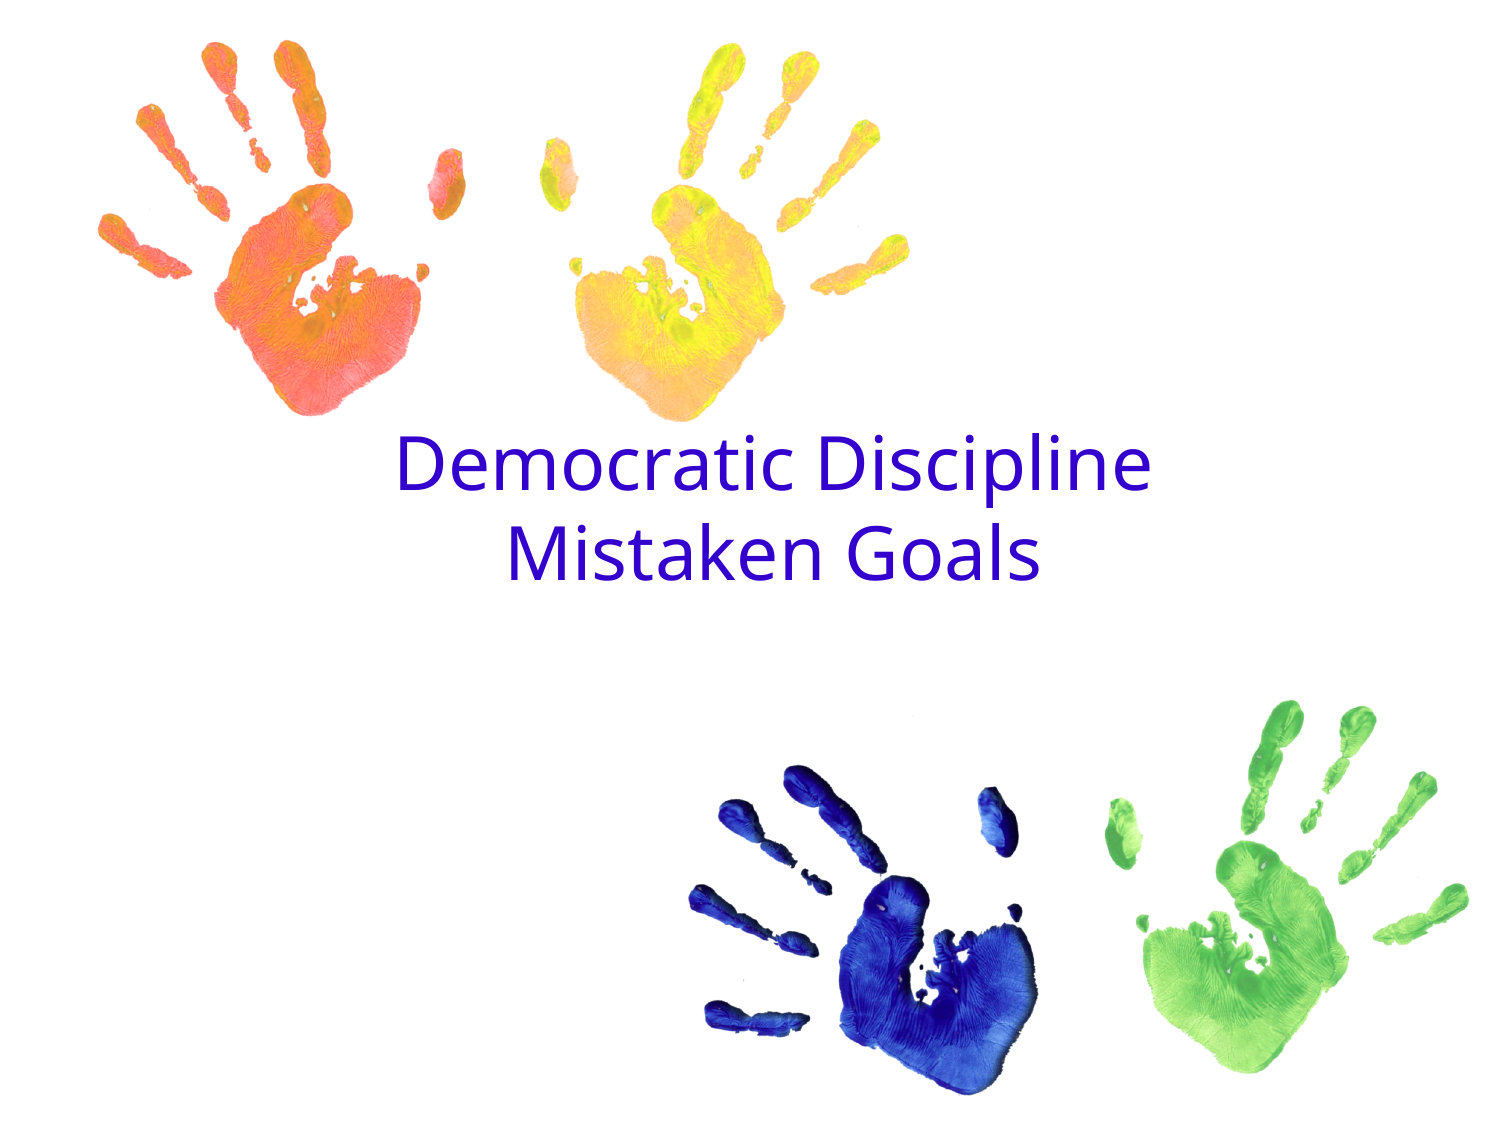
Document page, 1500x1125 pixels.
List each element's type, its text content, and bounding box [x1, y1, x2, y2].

picture [32, 0, 987, 413]
picture [592, 598, 1500, 1125]
title Democratic Discipline Mistaken Goals [112, 413, 1388, 598]
